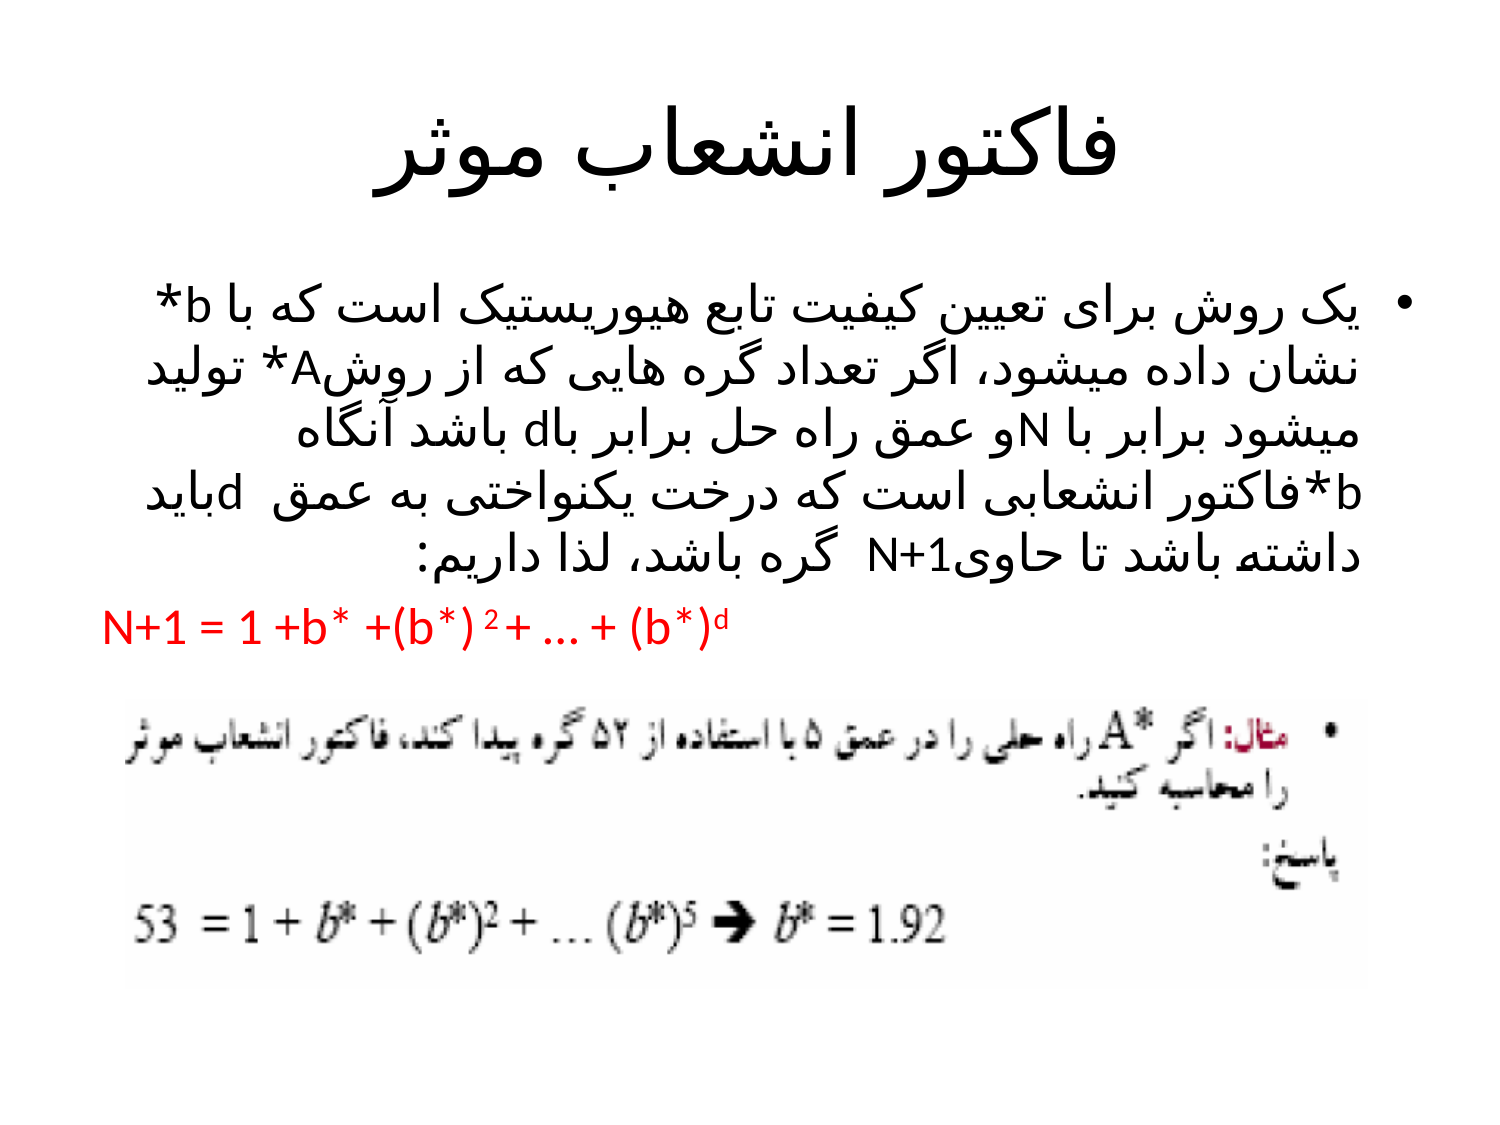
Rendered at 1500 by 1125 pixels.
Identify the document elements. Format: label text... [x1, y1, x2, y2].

title فاکتور انشعاب موثر [75, 45, 1425, 233]
picture [124, 699, 1368, 1004]
list یک روش برای تعیین کیفیت تابع هیوریستیک است که با b* نشان داده میشود، اگر تعداد گره هایی که از روشA* تولید میشود برابر با Nو عمق راه حل برابر باd باشد آنگاه b*فاکتور انشعابی است که درخت یکنواختی به عمق dباید داشته باشد تا حاویN+1 گره باشد، لذا داریم: N+1 = 1 +b* +(b*) 2 + … + (b*)d [75, 262, 1425, 738]
